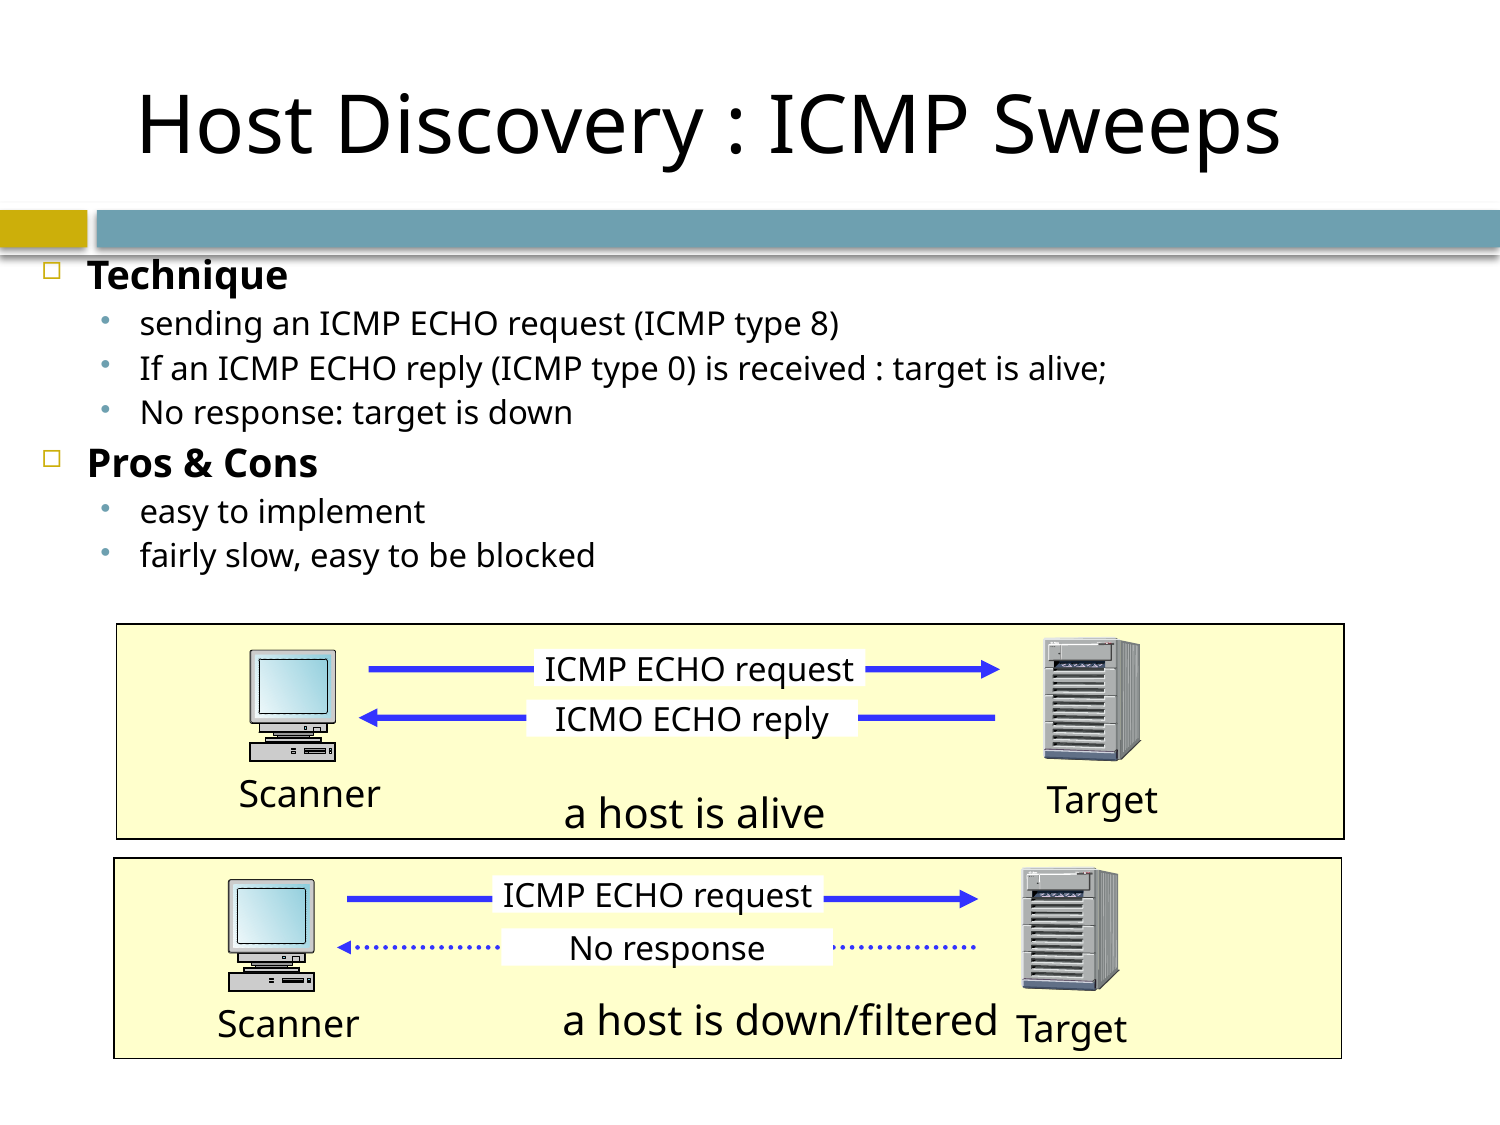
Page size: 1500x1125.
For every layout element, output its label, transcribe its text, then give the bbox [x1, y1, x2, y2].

text_box No response [501, 928, 833, 966]
text_box a host is down/filtered [536, 985, 1015, 1051]
text_box [116, 624, 1344, 839]
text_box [1042, 637, 1142, 762]
list Technique sending an ICMP ECHO request (ICMP type 8) If an ICMP ECHO reply (ICMP type 0) is received : target is alive; No response: target is down Pros & Cons easy to implement fairly slow, easy to be blocked [41, 255, 1443, 578]
text_box ICMO ECHO reply [526, 699, 858, 737]
text_box [113, 857, 1342, 1059]
text_box Target [1000, 997, 1143, 1058]
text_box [1021, 866, 1121, 992]
text_box Target [1031, 768, 1173, 828]
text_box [213, 876, 364, 1054]
text_box [824, 892, 979, 906]
text_box ICMP ECHO request [492, 875, 824, 913]
text_box ICMP ECHO request [534, 648, 866, 687]
text_box a host is alive [538, 779, 841, 844]
title Host Discovery : ICMP Sweeps [78, 70, 1285, 171]
text_box [866, 663, 1000, 676]
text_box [235, 647, 385, 824]
